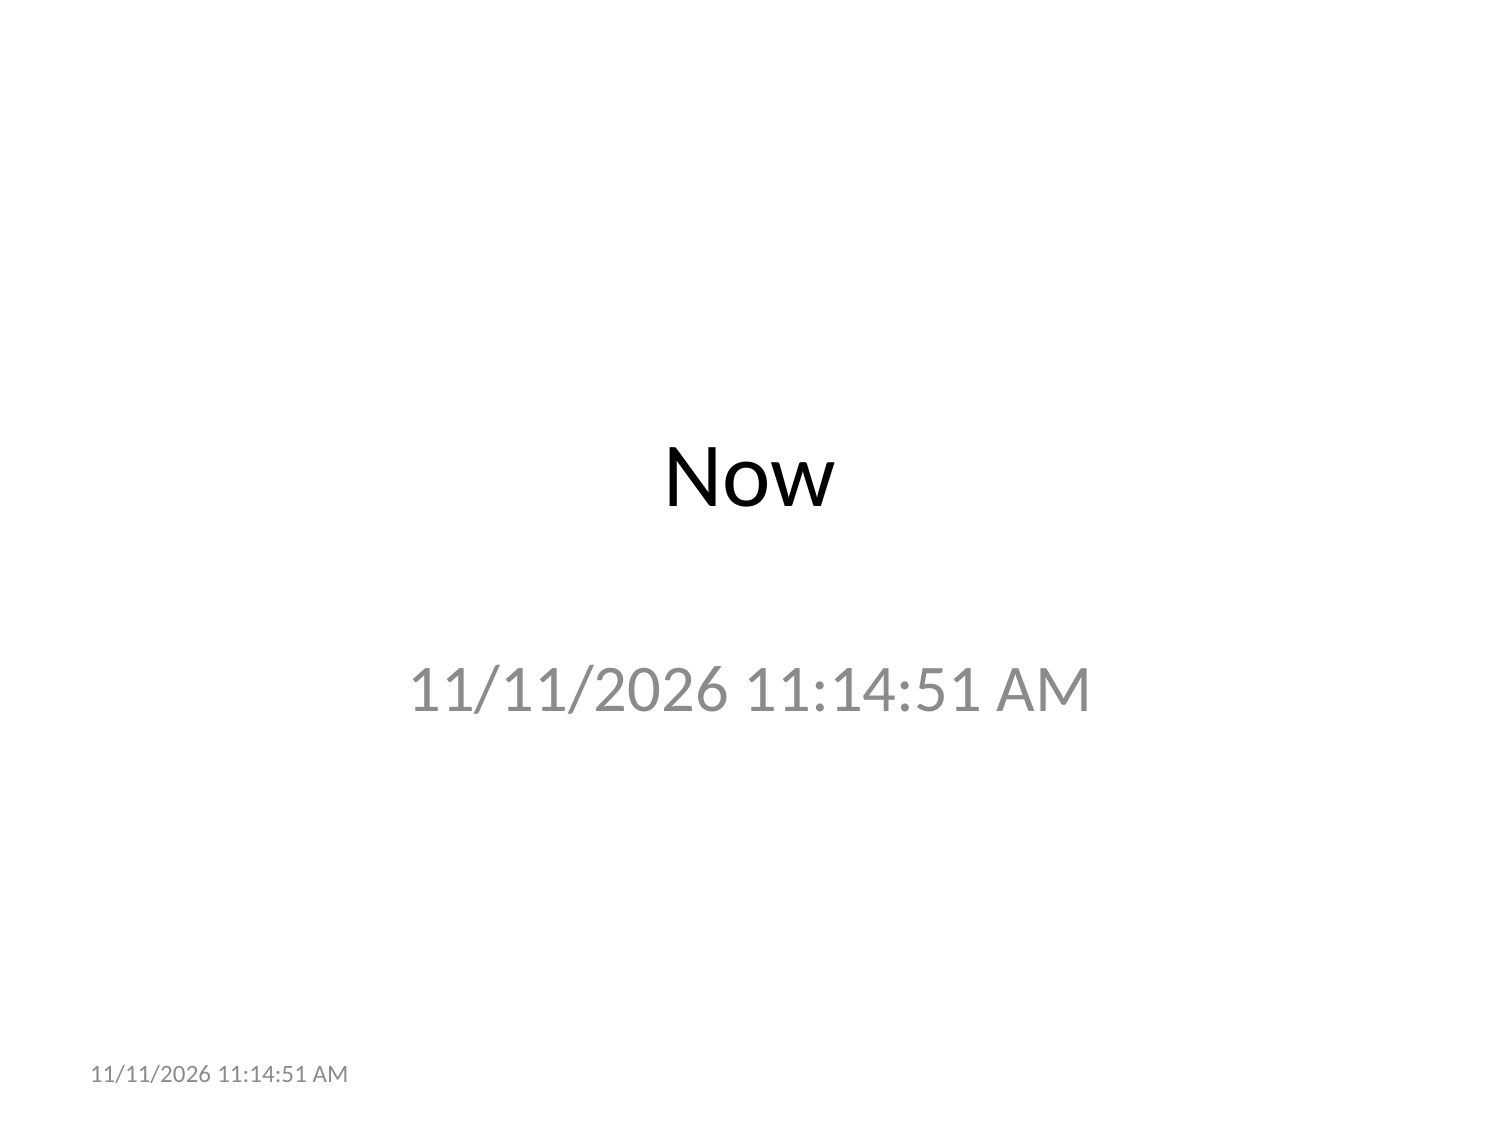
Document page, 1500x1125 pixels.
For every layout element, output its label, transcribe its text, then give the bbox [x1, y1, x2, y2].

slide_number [75, 1042, 425, 1103]
title Now [112, 349, 1388, 591]
subtitle 2011-12-19 10:20:04 AM [225, 637, 1275, 925]
